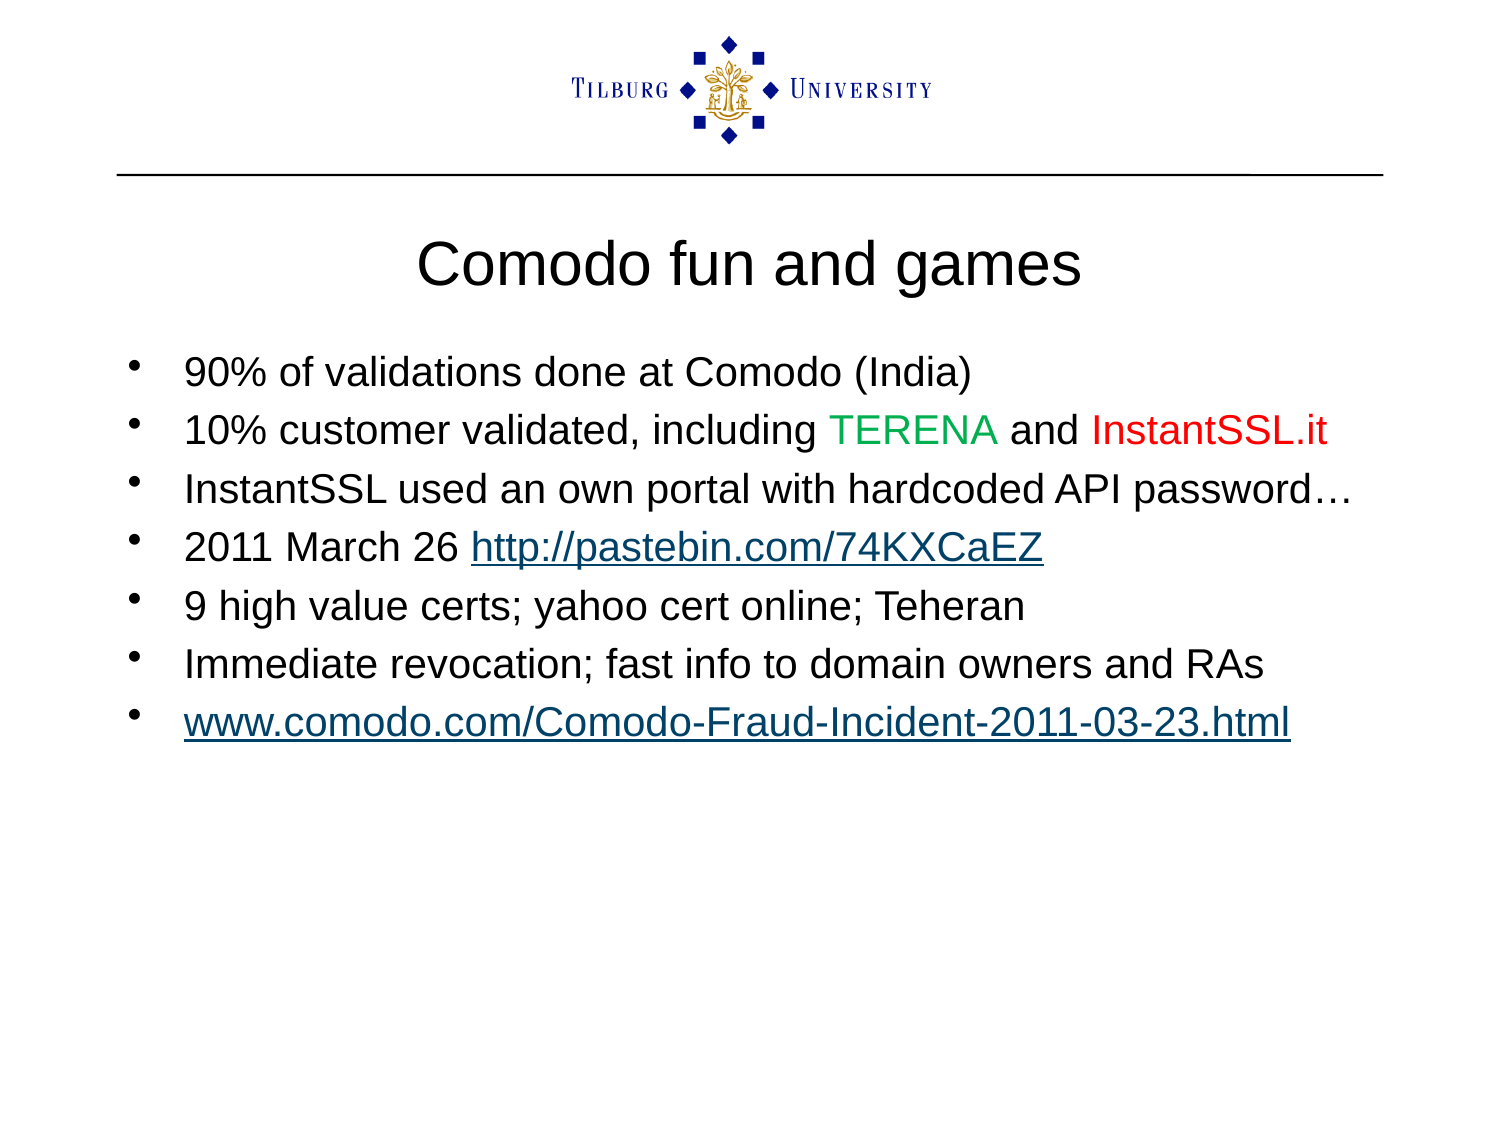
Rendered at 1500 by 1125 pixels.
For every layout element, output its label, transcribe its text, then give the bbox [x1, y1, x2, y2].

list 90% of validations done at Comodo (India) 10% customer validated, including TERENA and InstantSSL.it InstantSSL used an own portal with hardcoded API password… 2011 March 26 http://pastebin.com/74KXCaEZ 9 high value certs; yahoo cert online; Teheran Immediate revocation; fast info to domain owners and RAs www.comodo.com/Comodo-Fraud-Incident-2011-03-23.html [112, 337, 1388, 1001]
title Comodo fun and games [112, 208, 1388, 313]
picture [571, 36, 931, 146]
